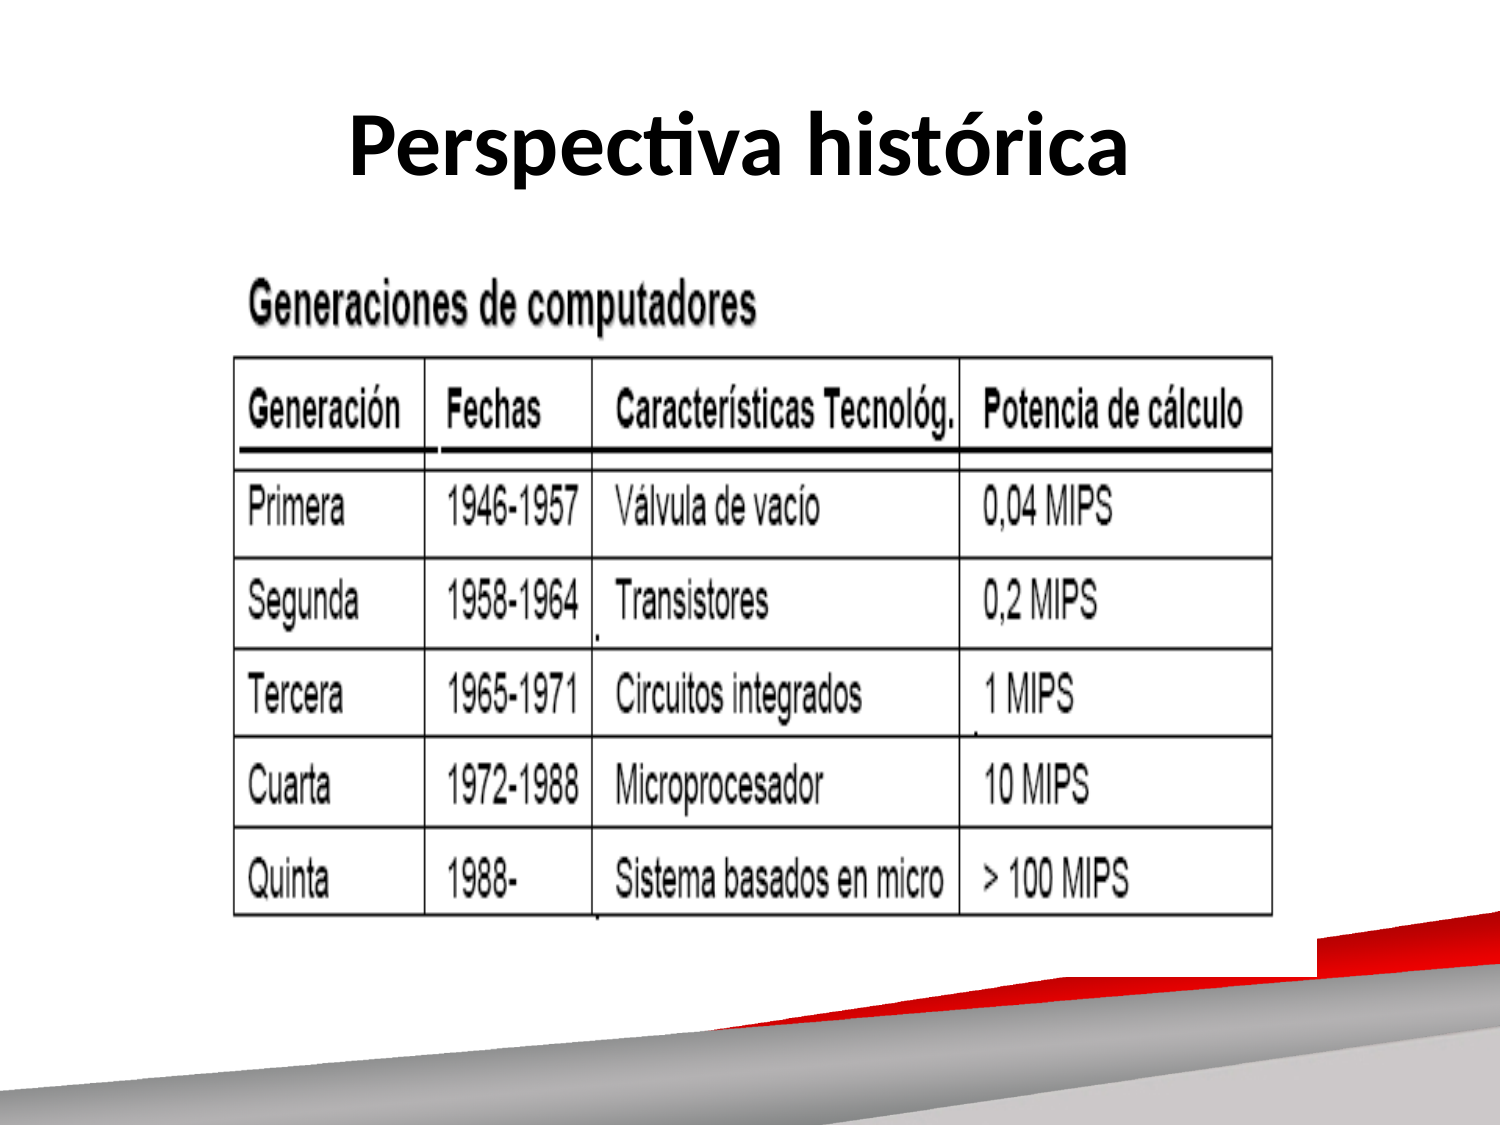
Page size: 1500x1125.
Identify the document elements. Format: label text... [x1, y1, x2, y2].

title Perspectiva histórica [75, 45, 1425, 233]
picture [0, 210, 1500, 1125]
